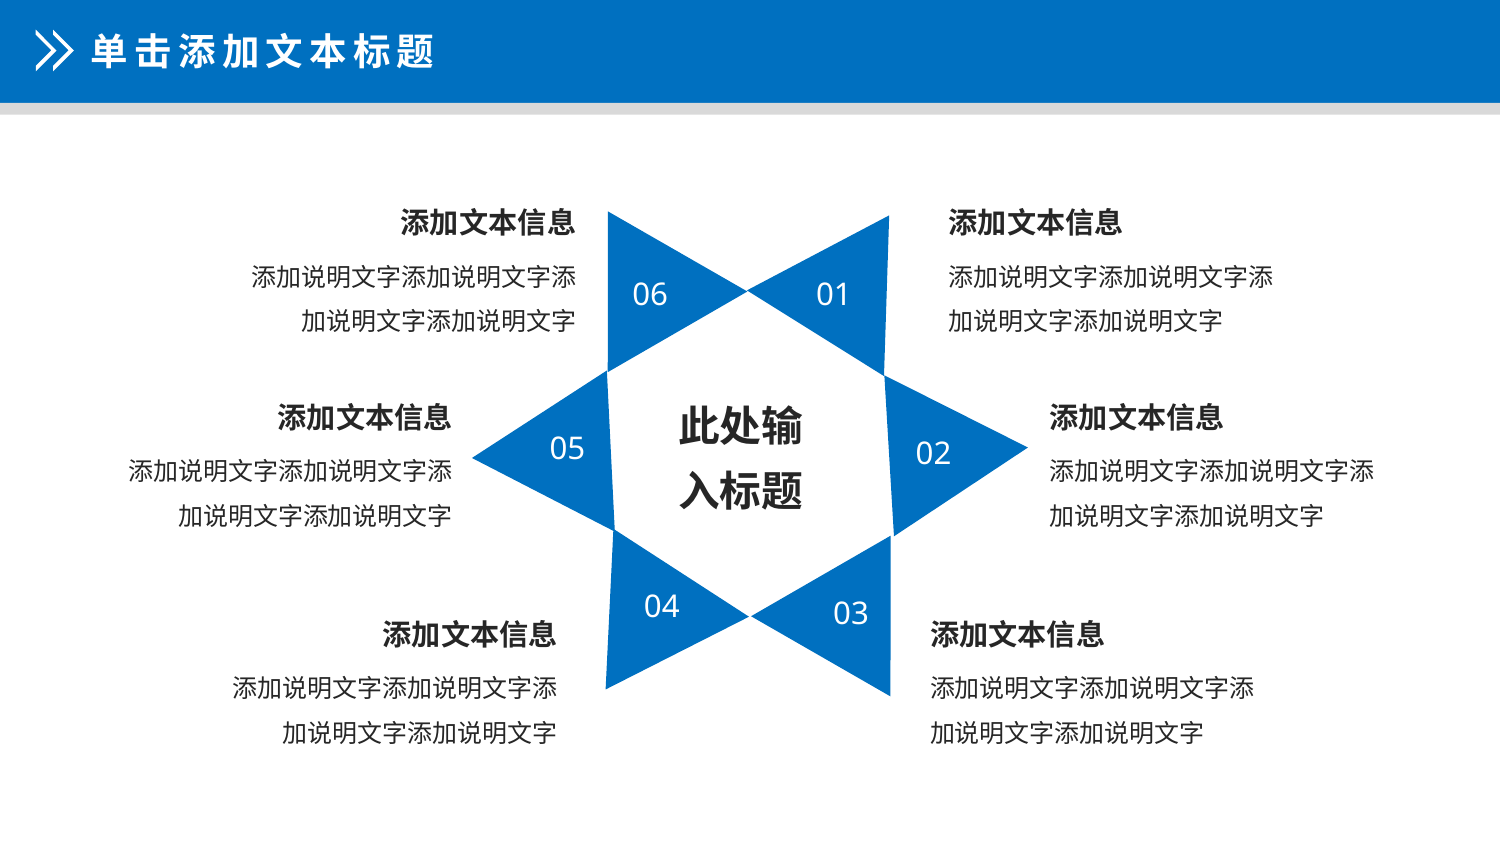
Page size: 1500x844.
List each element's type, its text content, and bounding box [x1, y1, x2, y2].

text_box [771, 204, 934, 344]
text_box 添加文本信息 添加说明文字添加说明文字添加说明文字添加说明文字 [1035, 392, 1408, 524]
text_box [0, 0, 1500, 101]
text_box 添加文本信息 添加说明文字添加说明文字添加说明文字添加说明文字 [933, 197, 1307, 329]
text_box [20, 35, 69, 66]
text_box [888, 370, 1029, 533]
text_box 此处输 入标题 [619, 384, 863, 515]
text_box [774, 566, 937, 706]
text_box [561, 201, 724, 342]
text_box 添加文本信息 添加说明文字添加说明文字添加说明文字添加说明文字 [915, 609, 1288, 741]
text_box 添加文本信息 添加说明文字添加说明文字添加说明文字添加说明文字 [200, 609, 573, 741]
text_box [562, 561, 725, 701]
text_box [0, 101, 1500, 117]
text_box 添加文本信息 添加说明文字添加说明文字添加说明文字添加说明文字 [95, 392, 466, 524]
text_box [471, 373, 612, 536]
text_box 添加文本信息 添加说明文字添加说明文字添加说明文字添加说明文字 [218, 197, 592, 329]
text_box 单击添加文本标题 [76, 20, 450, 80]
